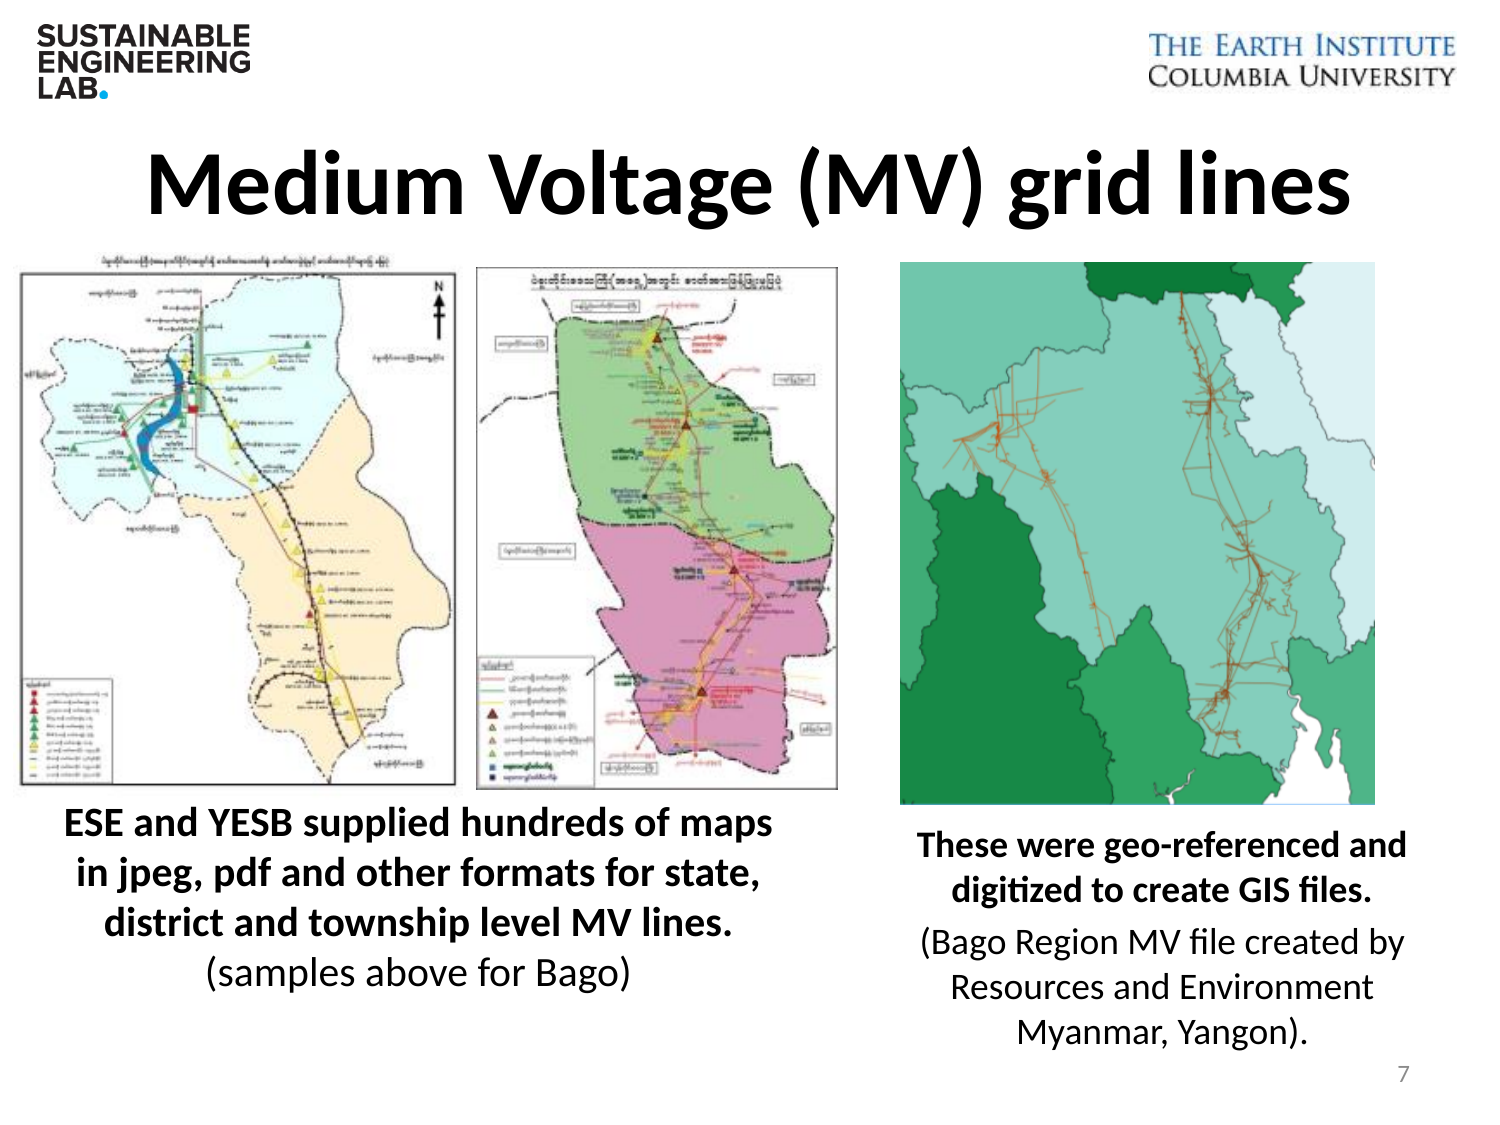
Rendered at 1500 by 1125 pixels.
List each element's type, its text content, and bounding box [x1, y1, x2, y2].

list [475, 266, 838, 790]
picture [1149, 31, 1457, 119]
picture [899, 262, 1376, 806]
picture [37, 24, 250, 99]
text_box ESE and YESB supplied hundreds of maps in jpeg, pdf and other formats for state, district and township level MV lines. (samples above for Bago) [37, 787, 800, 1050]
text_box These were geo-referenced and digitized to create GIS files. (Bago Region MV file created by Resources and Environment Myanmar, Yangon). [862, 812, 1463, 1050]
picture [13, 251, 463, 813]
slide_number 7 [1074, 1042, 1425, 1103]
text_box Medium Voltage (MV) grid lines [74, 104, 1425, 250]
